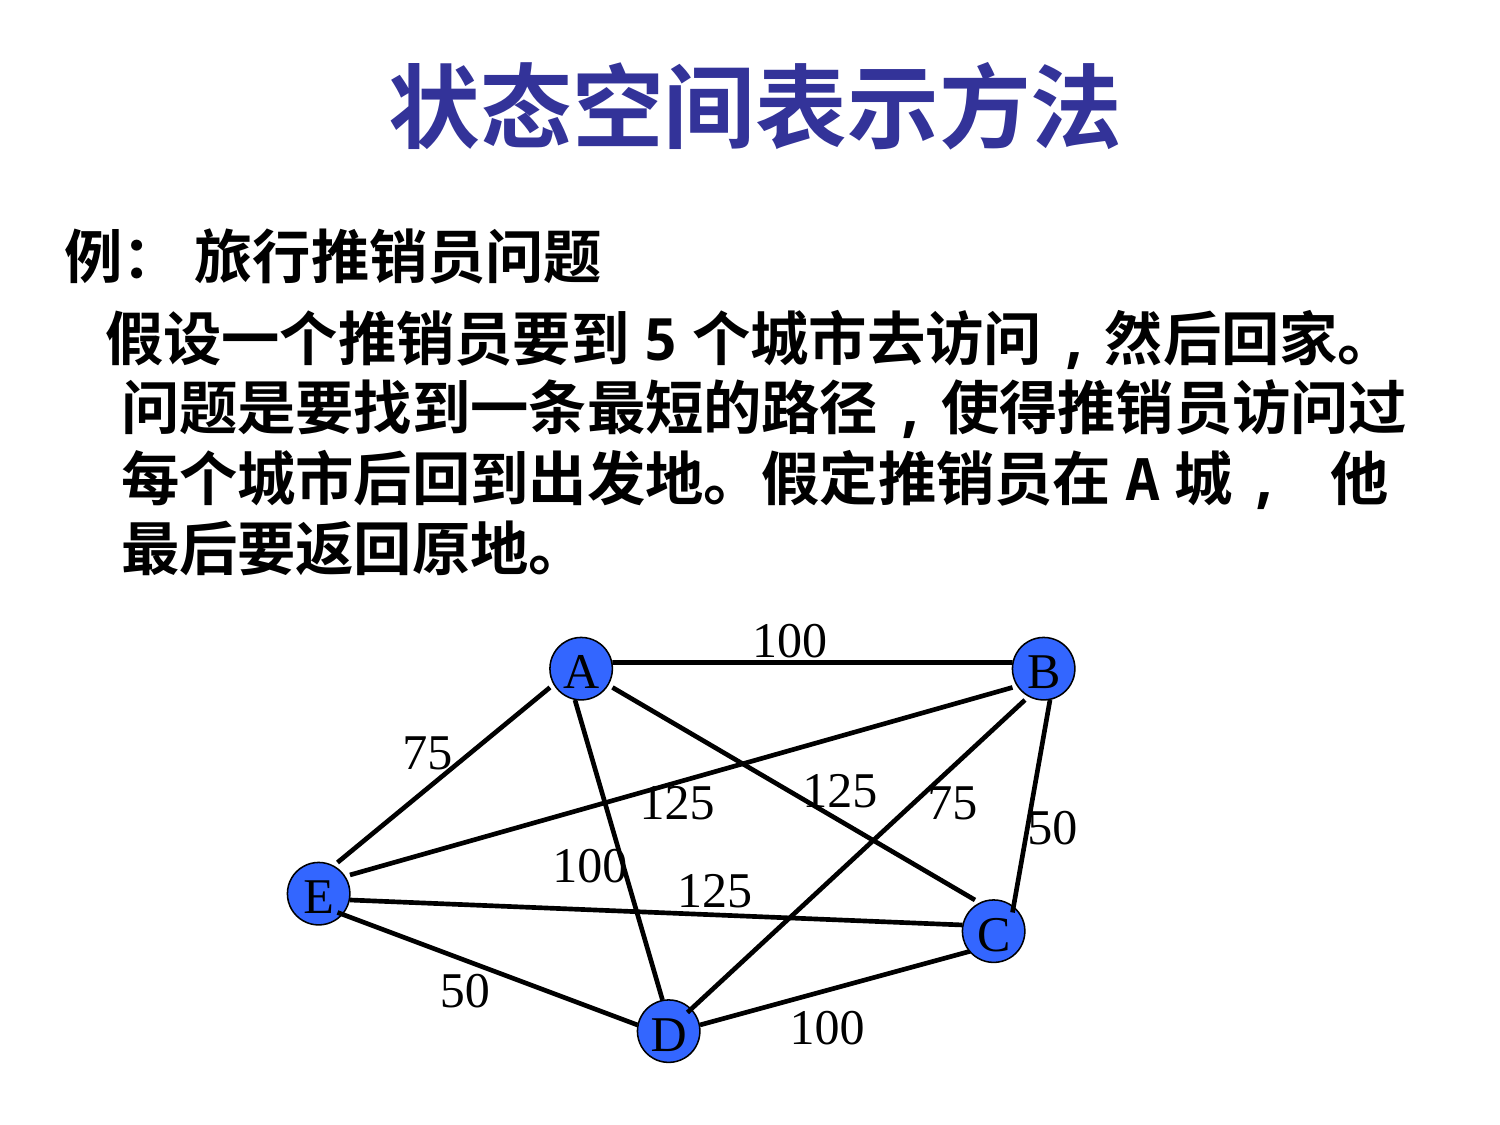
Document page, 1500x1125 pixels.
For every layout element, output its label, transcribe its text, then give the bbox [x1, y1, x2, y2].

text_box A [549, 637, 613, 700]
text_box E [287, 862, 350, 925]
text_box 100 [537, 824, 675, 900]
text_box 50 [424, 949, 563, 1025]
text_box 125 [624, 762, 763, 838]
text_box 例： 旅行推销员问题 假设一个推销员要到5个城市去访问,然后回家。问题是要找到一条最短的路径,使得推销员访问过每个城市后回到出发地。假定推销员在A城, 他最后要返回原地。 [64, 219, 1447, 1035]
text_box 状态空间表示方法 [177, 42, 1335, 168]
text_box 50 [1012, 787, 1150, 863]
text_box 125 [662, 849, 800, 925]
text_box 75 [387, 712, 525, 788]
text_box 75 [912, 762, 1050, 838]
text_box C [962, 899, 1025, 963]
text_box 100 [737, 599, 875, 675]
text_box B [1012, 637, 1075, 700]
text_box 125 [787, 749, 925, 825]
text_box D [637, 999, 700, 1063]
text_box 100 [774, 987, 913, 1063]
